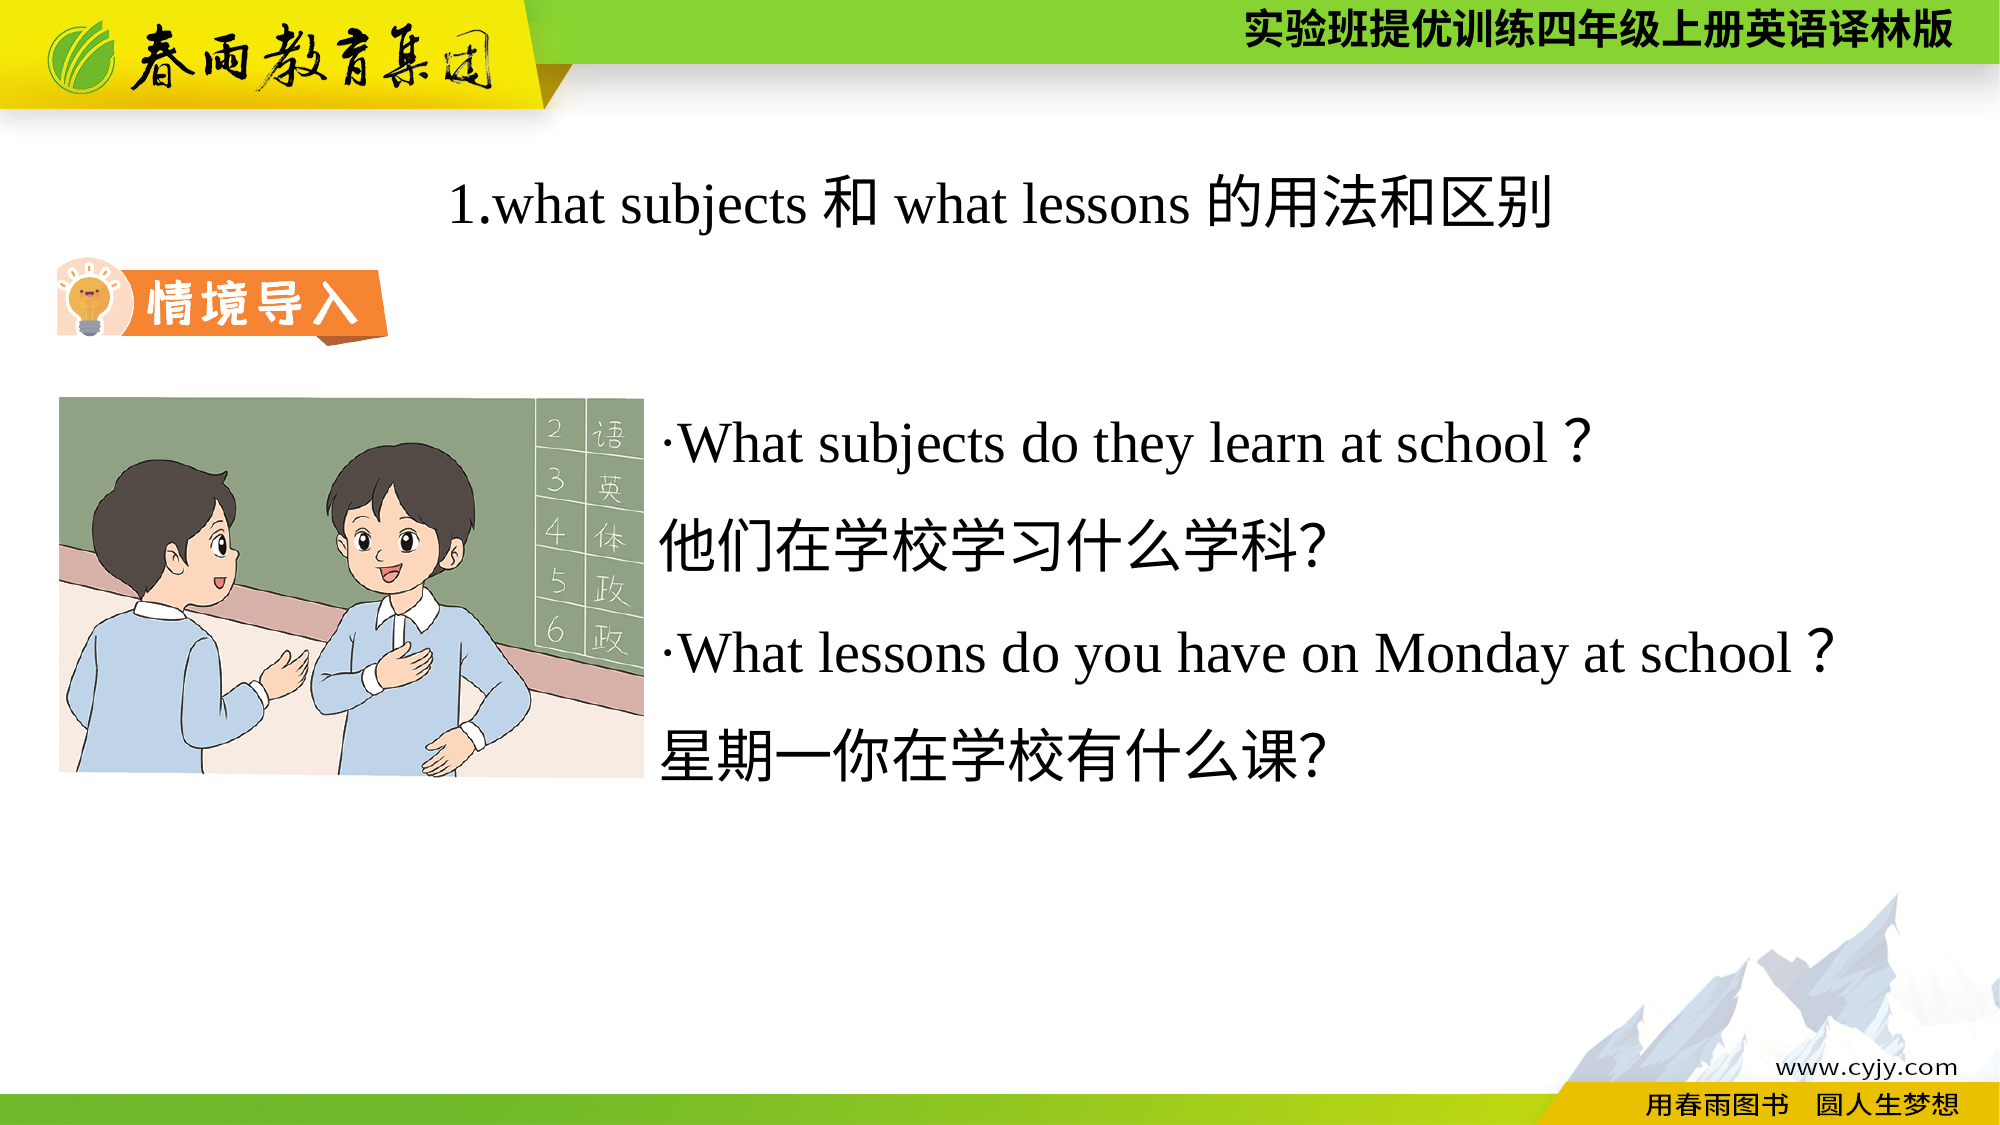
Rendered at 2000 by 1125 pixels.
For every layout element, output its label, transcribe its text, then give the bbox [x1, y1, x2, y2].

picture [0, 0, 2000, 1125]
text_box ·What subjects do they learn at school？ 他们在学校学习什么学科？ ·What lessons do you have on Monday at school？ 星期一你在学校有什么课？ [643, 361, 1944, 797]
list 1.what subjects和what lessons的用法和区别 [59, 122, 1944, 231]
